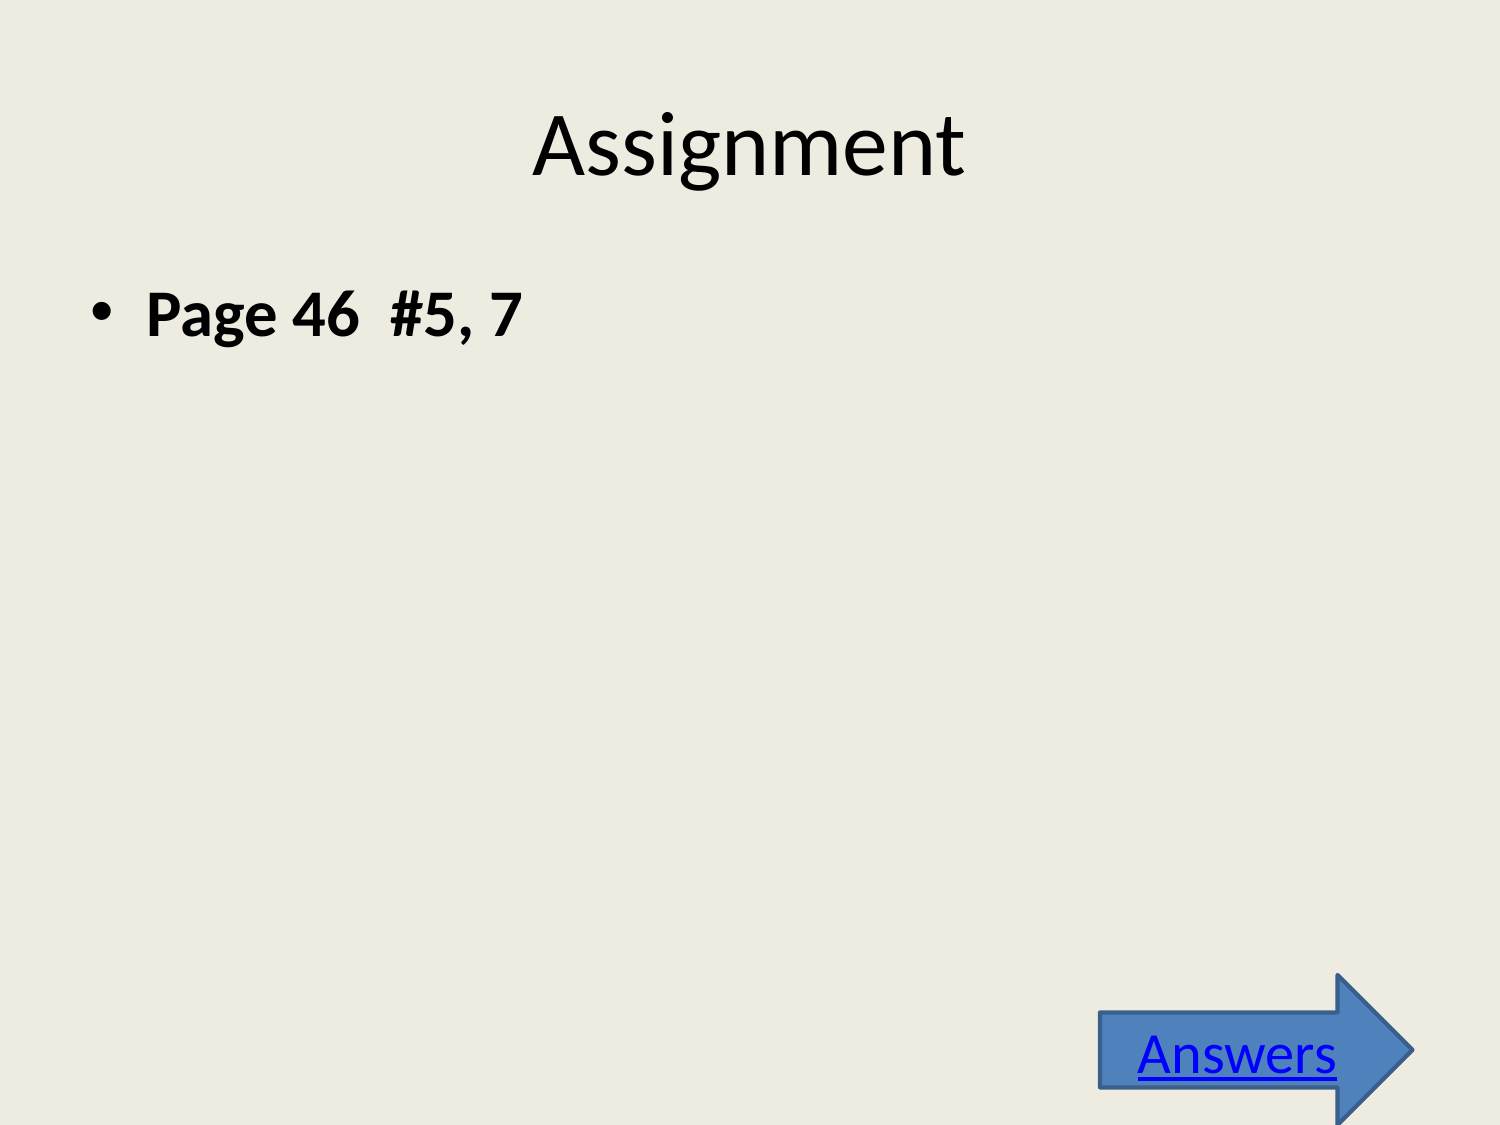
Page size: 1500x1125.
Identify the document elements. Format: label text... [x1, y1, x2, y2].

title Assignment [75, 45, 1425, 233]
list Page 46 #5, 7 [75, 262, 1425, 1005]
text_box Answers [1097, 973, 1415, 1125]
